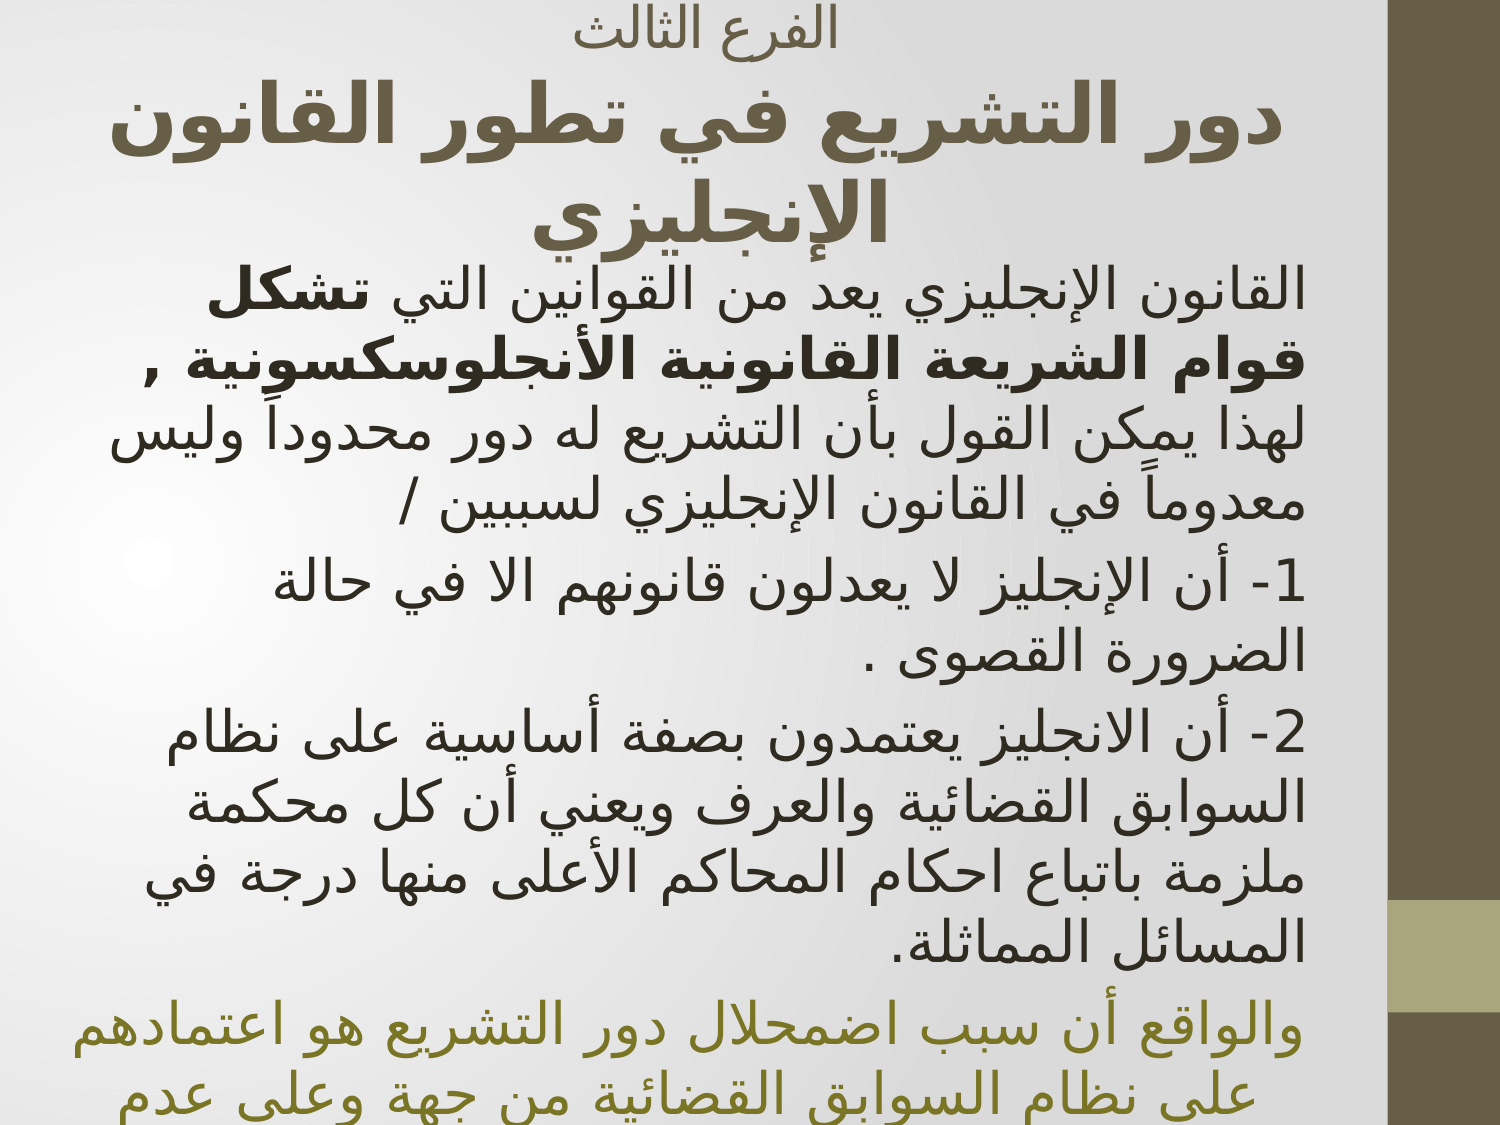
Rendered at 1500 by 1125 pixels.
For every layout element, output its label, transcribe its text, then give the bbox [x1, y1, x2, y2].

title الفرع الثالث دور التشريع في تطور القانون الإنجليزي [73, 30, 1324, 219]
list القانون الإنجليزي يعد من القوانين التي تشكل قوام الشريعة القانونية الأنجلوسكسونية , لهذا يمكن القول بأن التشريع له دور محدوداً وليس معدوماً في القانون الإنجليزي لسببين / 1- أن الإنجليز لا يعدلون قانونهم الا في حالة الضرورة القصوى . 2- أن الانجليز يعتمدون بصفة أساسية على نظام السوابق القضائية والعرف ويعني أن كل محكمة ملزمة باتباع احكام المحاكم الأعلى منها درجة في المسائل المماثلة. والواقع أن سبب اضمحلال دور التشريع هو اعتمادهم على نظام السوابق القضائية من جهة وعلى عدم ثقتهم بالتشريع من جهة أخرى لان بنظرهم يعد أداء يستطيع بها الحاكم فرض فلسفته وسلطته على شعبة وأن التشريعات سوف تقطع صِلاتهم بتقاليد الماضي . [53, 243, 1343, 1031]
